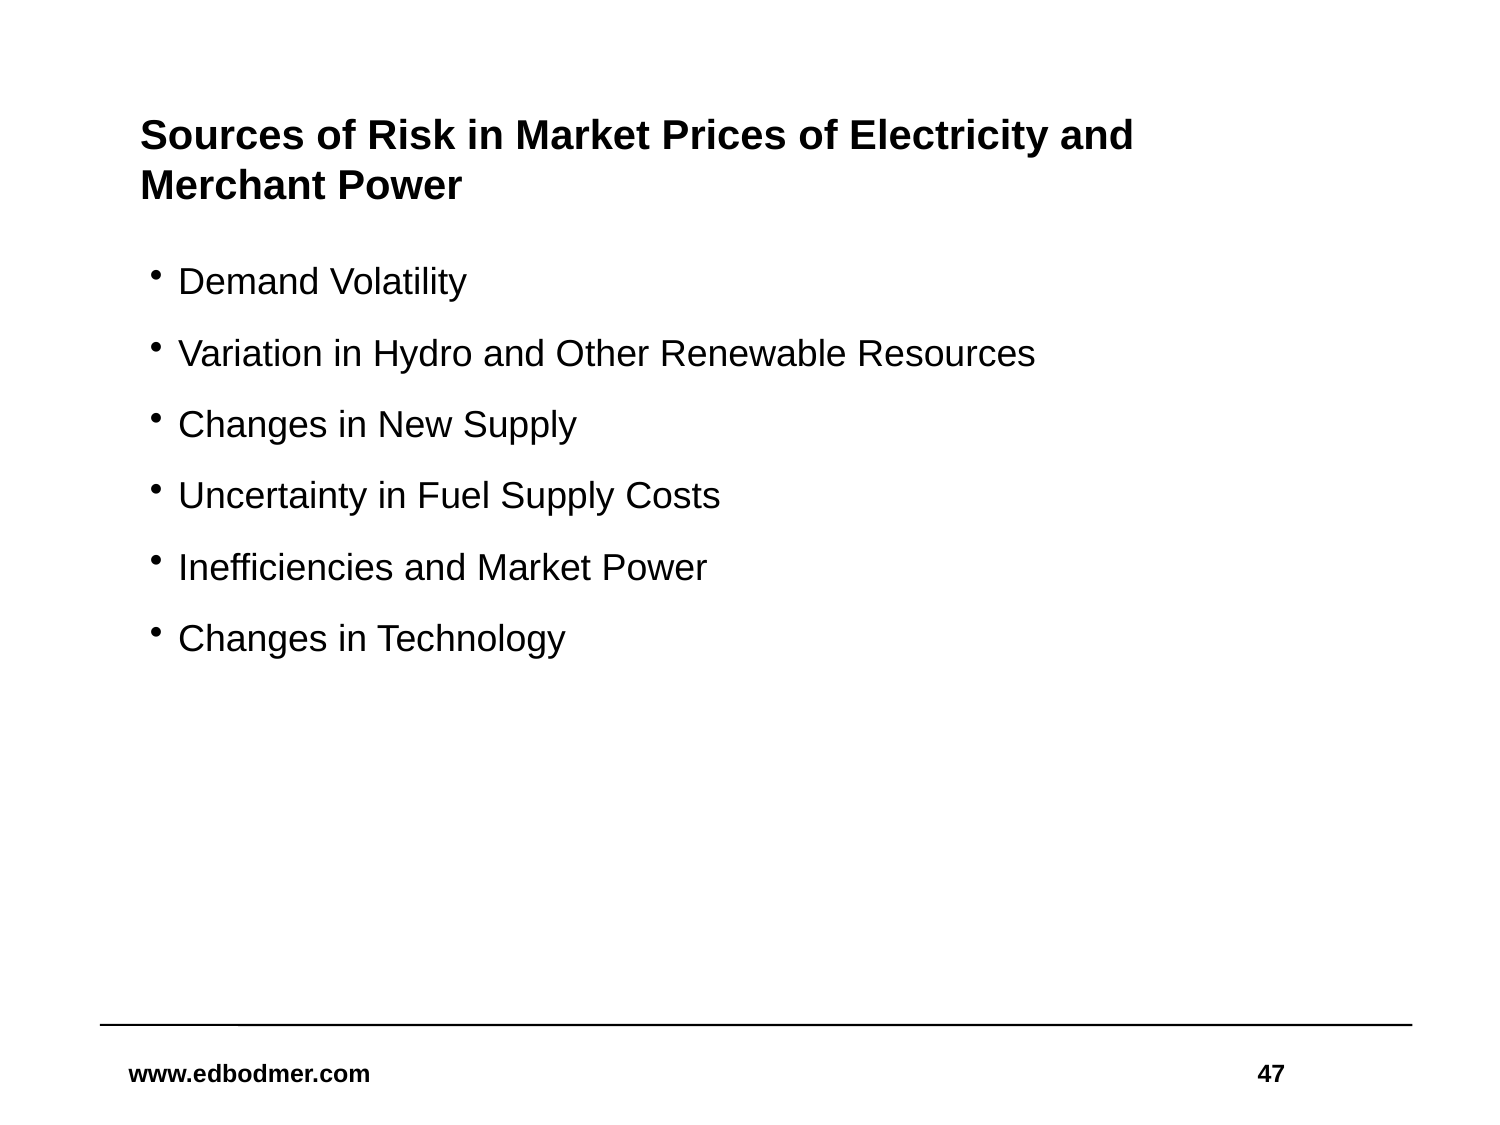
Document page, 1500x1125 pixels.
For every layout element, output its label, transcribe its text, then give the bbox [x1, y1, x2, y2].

title Sources of Risk in Market Prices of Electricity and Merchant Power [125, 99, 1288, 225]
list Demand Volatility Variation in Hydro and Other Renewable Resources Changes in New Supply Uncertainty in Fuel Supply Costs Inefficiencies and Market Power Changes in Technology [125, 249, 1375, 1000]
